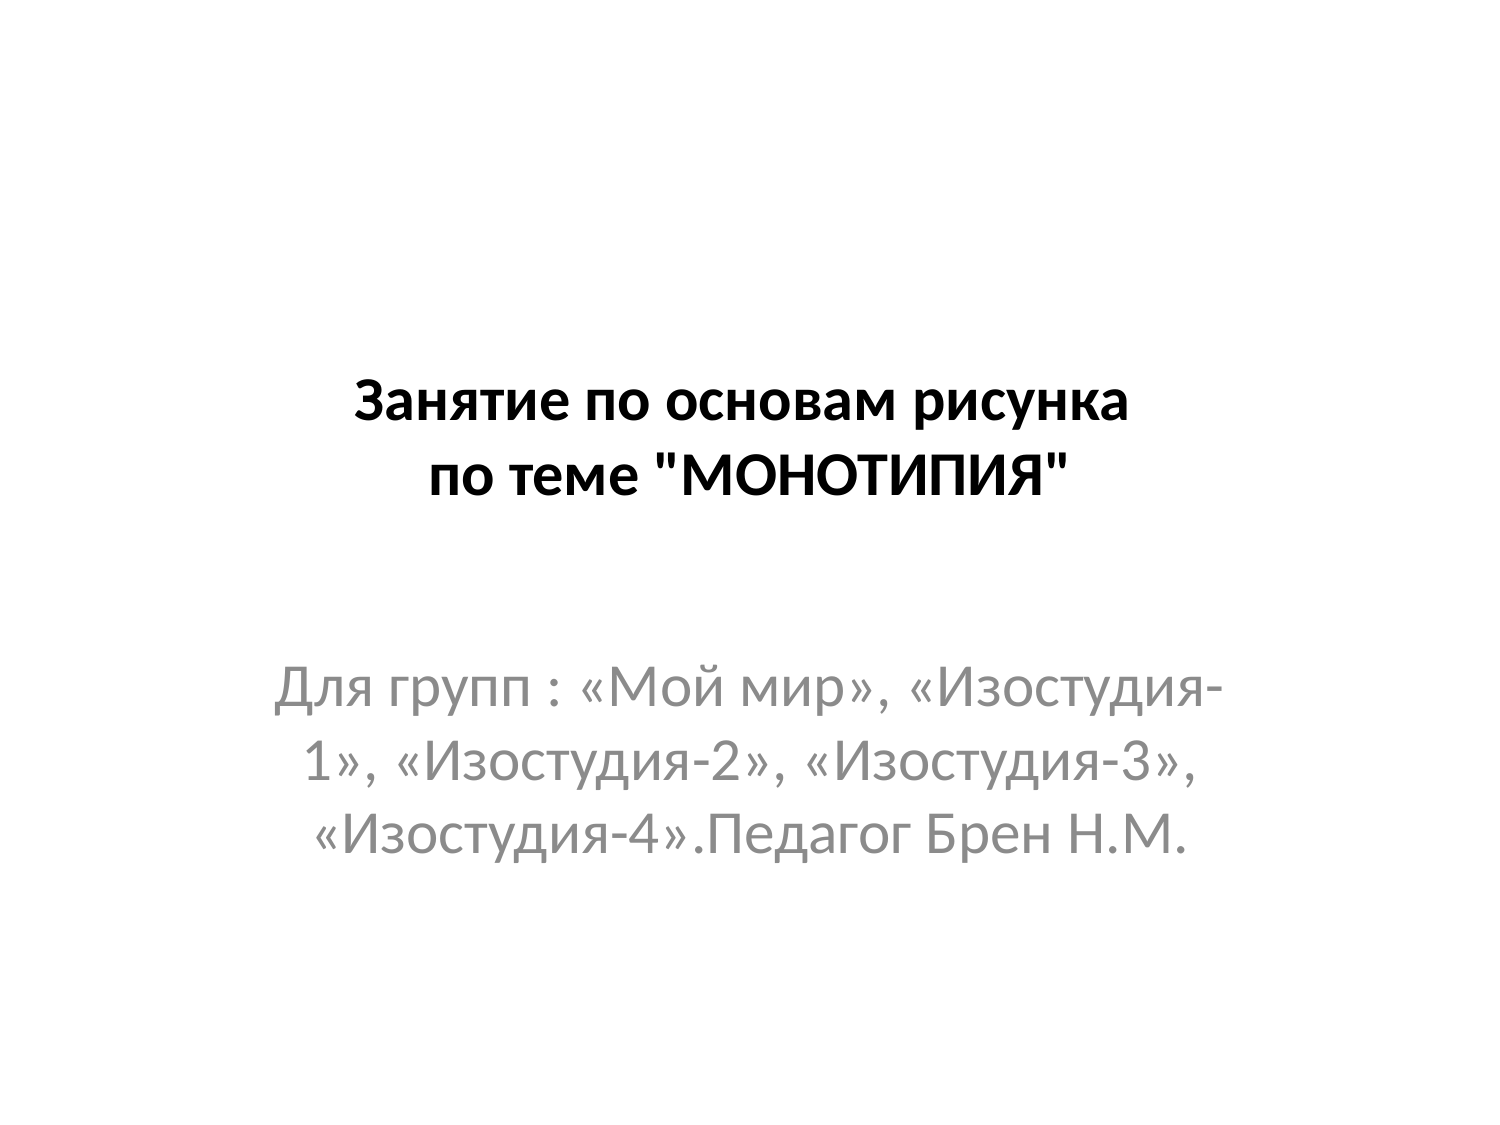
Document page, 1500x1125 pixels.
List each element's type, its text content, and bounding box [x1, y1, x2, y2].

title Занятие по основам рисунка по теме "МОНОТИПИЯ" [112, 349, 1388, 591]
subtitle Для групп : «Мой мир», «Изостудия-1», «Изостудия-2», «Изостудия-3», «Изостудия-4».Педагог Брен Н.М. [225, 637, 1275, 925]
